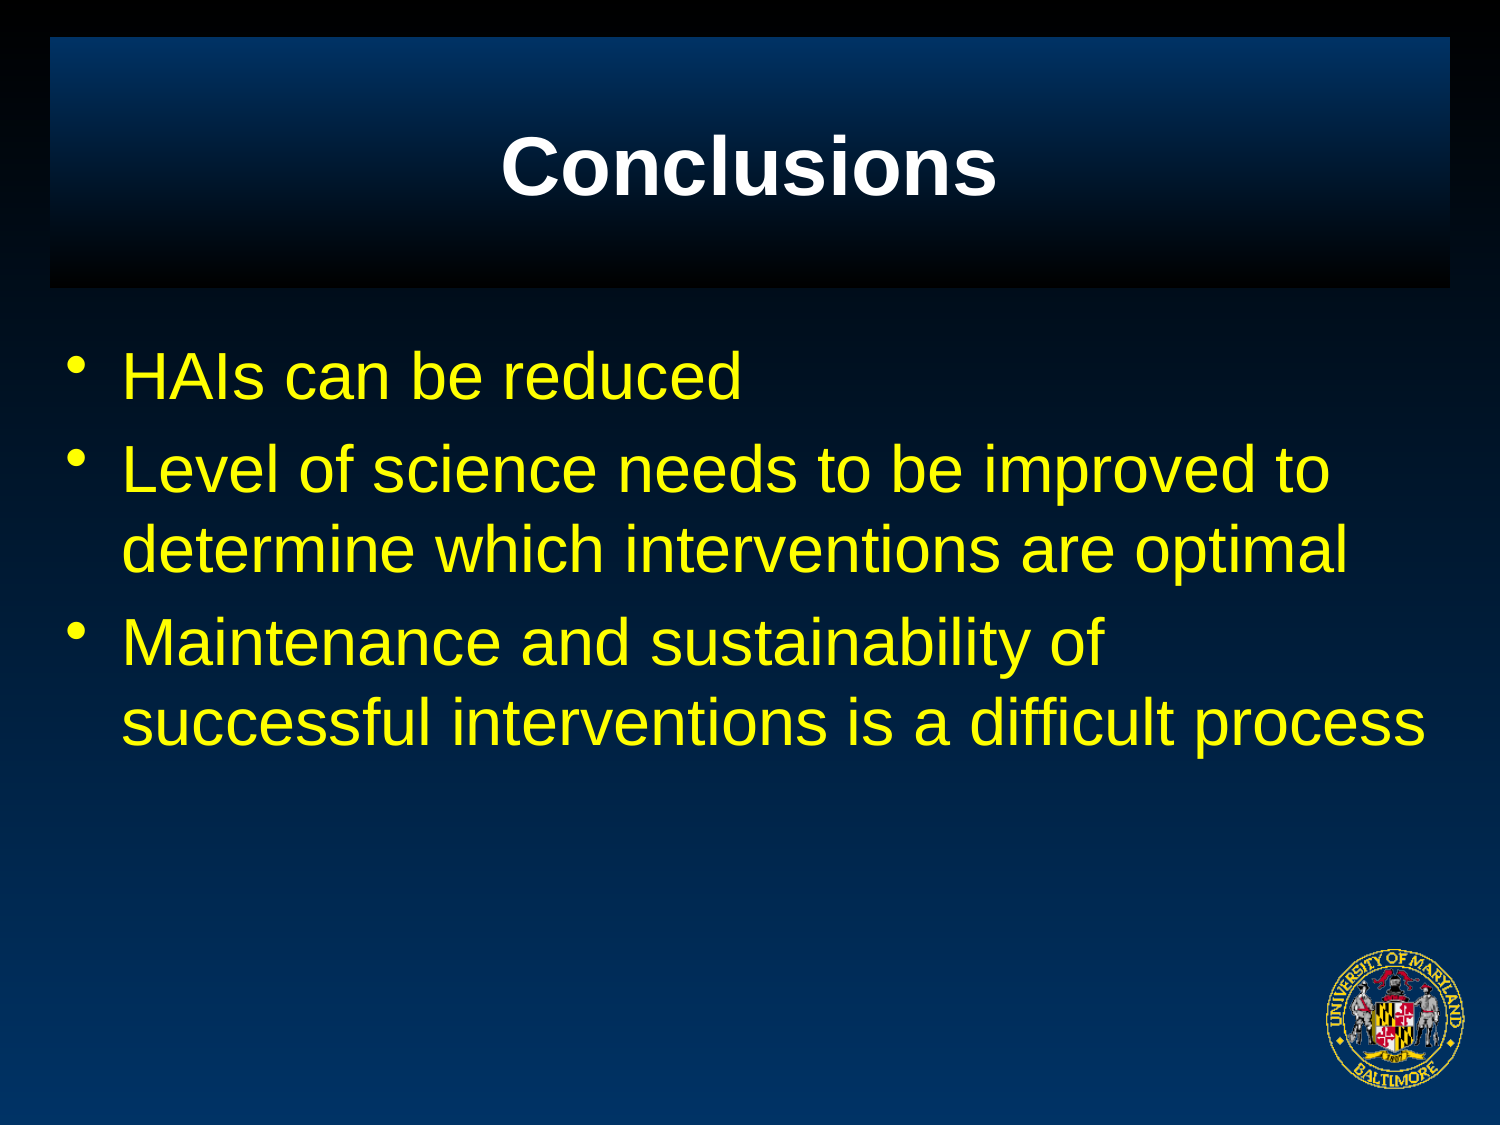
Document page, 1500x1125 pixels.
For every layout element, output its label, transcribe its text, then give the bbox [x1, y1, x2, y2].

picture [1325, 949, 1468, 1108]
title Conclusions [49, 37, 1451, 288]
list HAIs can be reduced Level of science needs to be improved to determine which interventions are optimal Maintenance and sustainability of successful interventions is a difficult process [49, 324, 1451, 1088]
